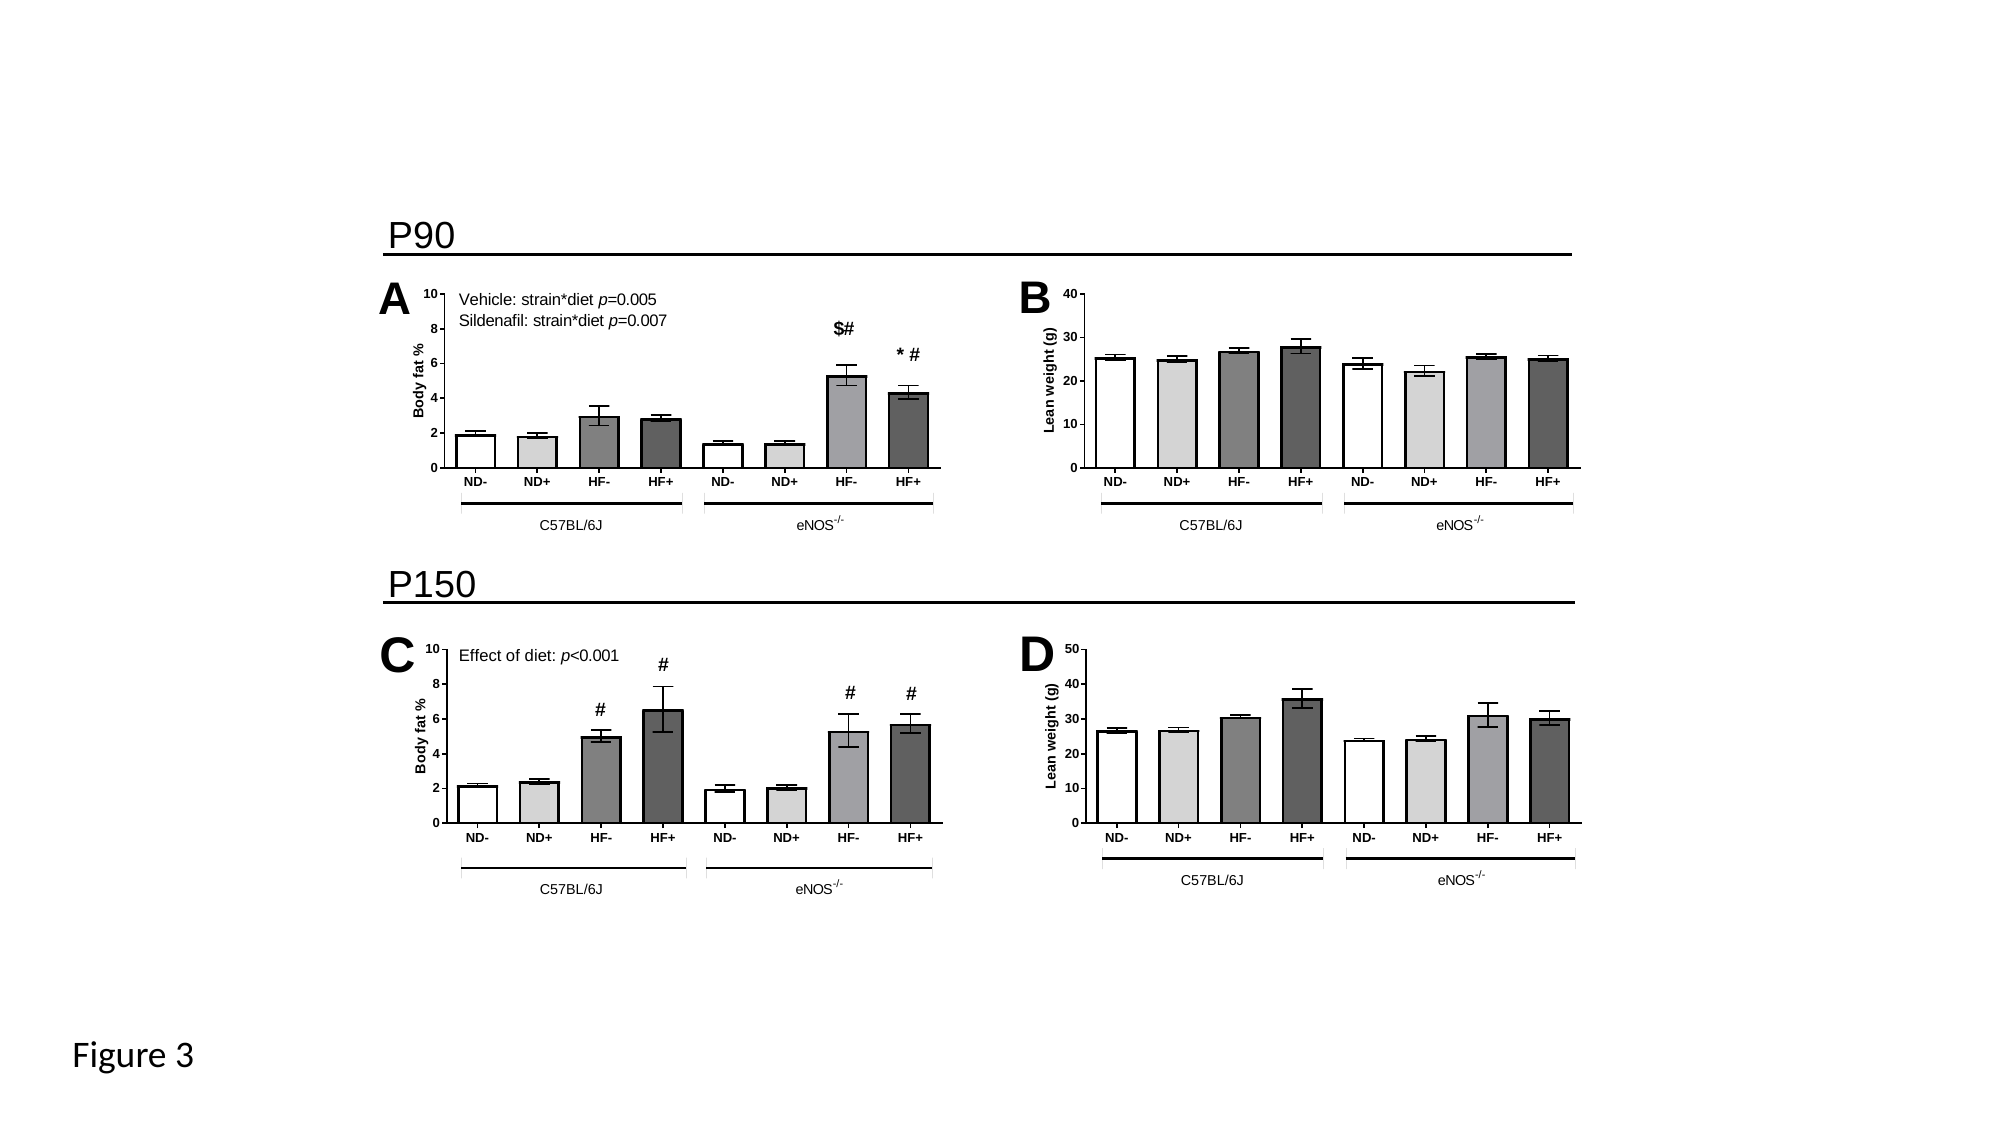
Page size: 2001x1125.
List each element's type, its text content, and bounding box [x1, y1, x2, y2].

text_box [357, 192, 1643, 932]
text_box Figure 3 [57, 1022, 520, 1083]
